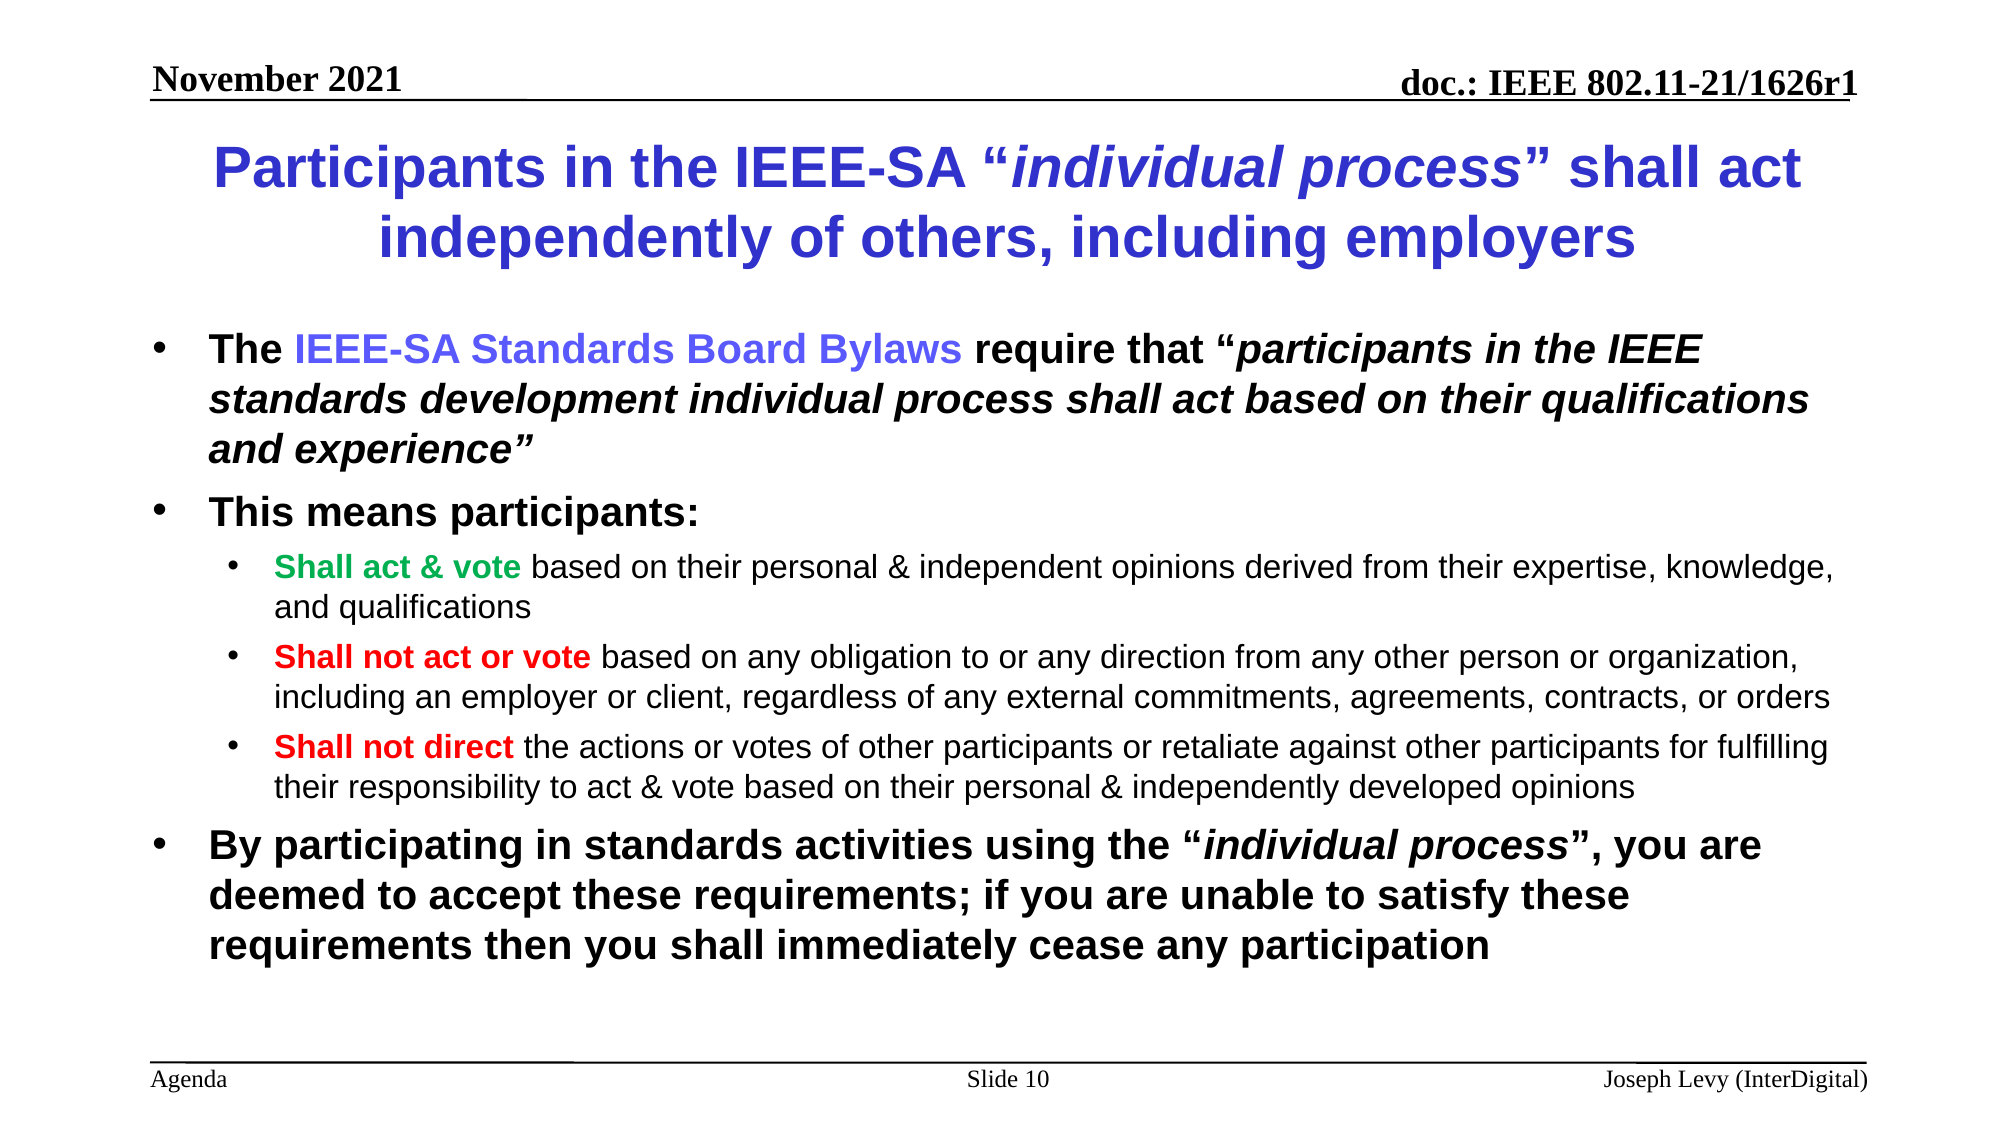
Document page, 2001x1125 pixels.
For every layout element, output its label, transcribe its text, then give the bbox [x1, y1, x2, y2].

footer Joseph Levy (InterDigital) [1171, 1061, 1869, 1093]
title Participants in the IEEE-SA “individual process” shall act independently of others, including employers [158, 113, 1859, 284]
slide_number Slide 10 [950, 1061, 1067, 1123]
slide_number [152, 54, 563, 100]
list The IEEE-SA Standards Board Bylaws require that “participants in the IEEE standards development individual process shall act based on their qualifications and experience” This means participants: Shall act & vote based on their personal & independent opinions derived from their expertise, knowledge, and qualifications Shall not act or vote based on any obligation to or any direction from any other person or organization, including an employer or client, regardless of any external commitments, agreements, contracts, or orders Shall not direct the actions or votes of other participants or retaliate against other participants for fulfilling their responsibility to act & vote based on their personal & independently developed opinions By participating in standards activities using the “individual process”, you are deemed to accept these requirements; if you are unable to satisfy these requirements then you shall immediately cease any participation [136, 314, 1904, 988]
